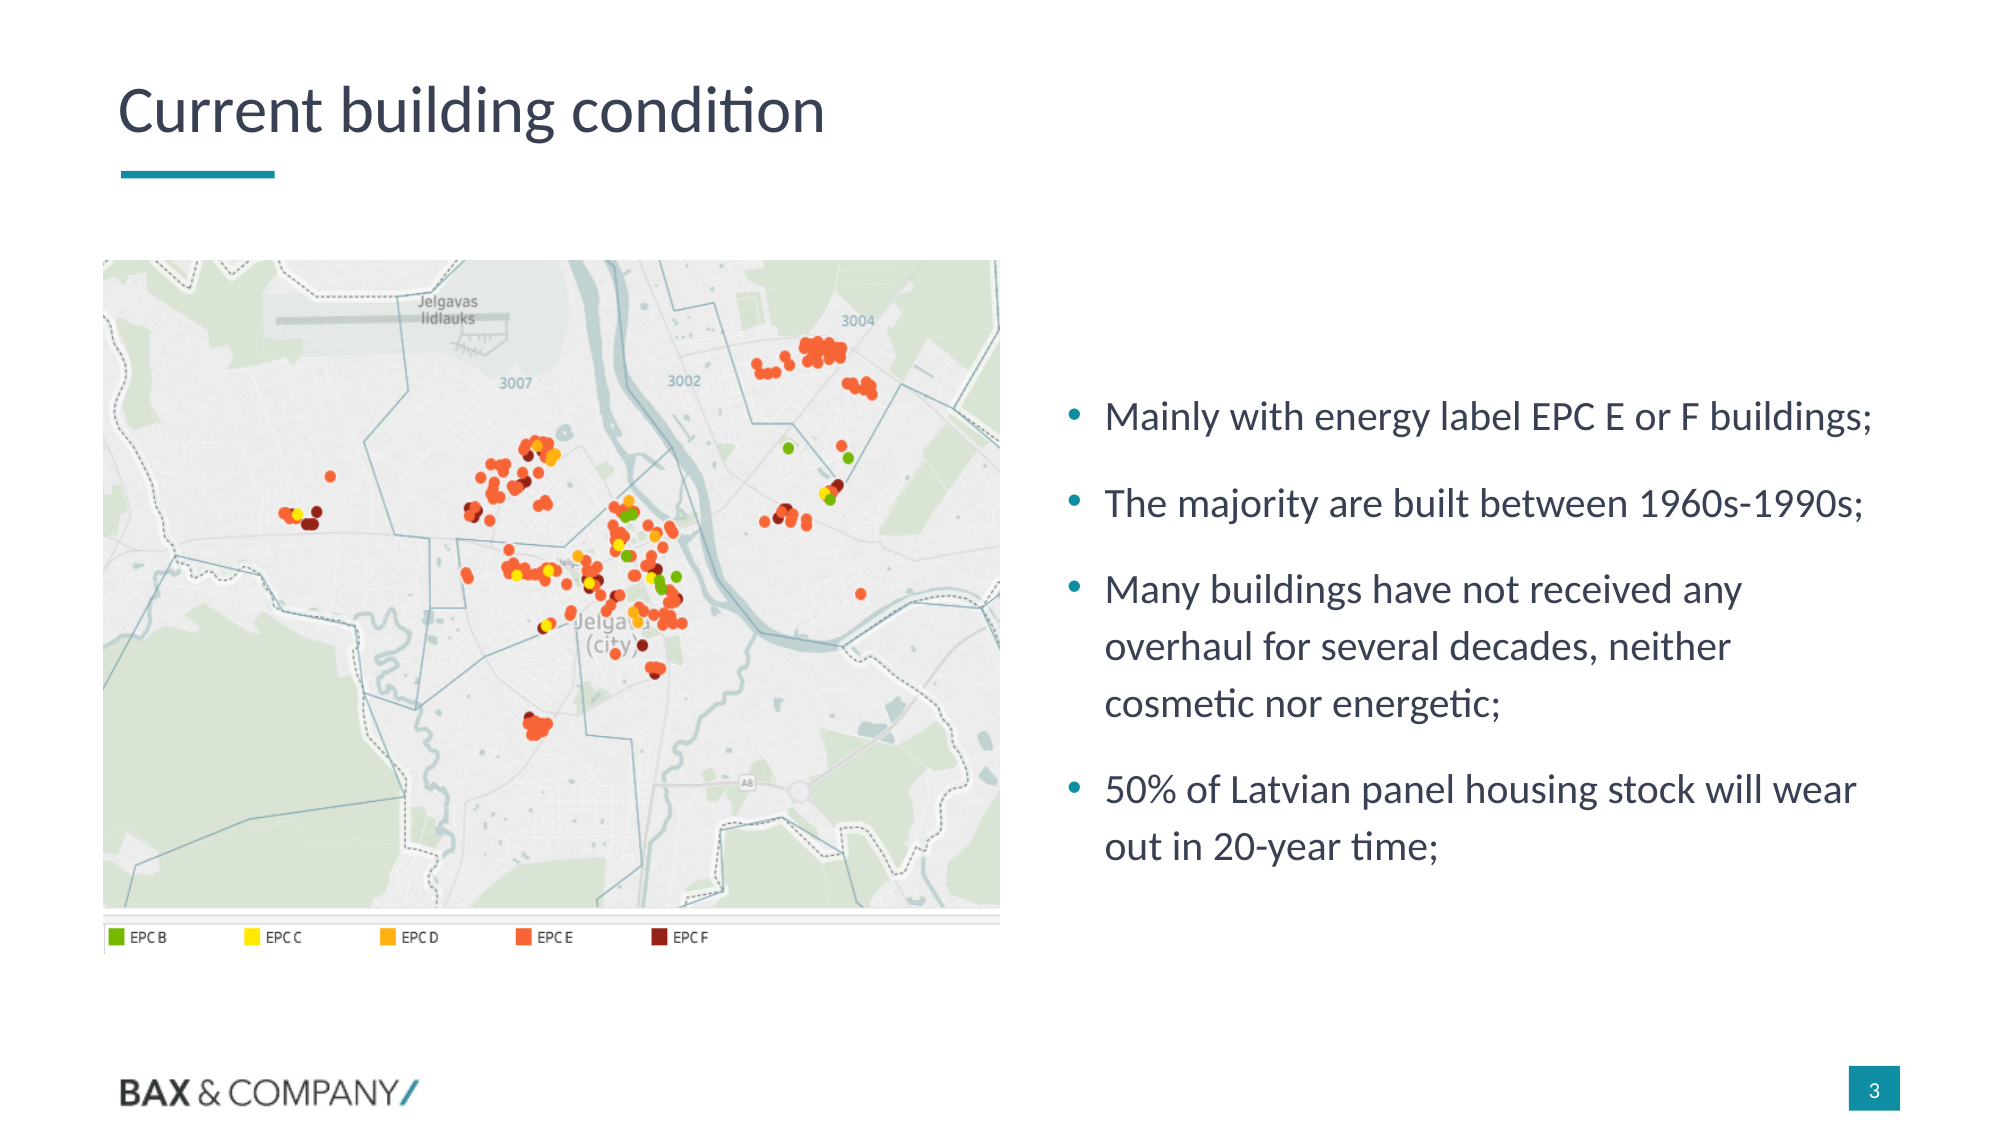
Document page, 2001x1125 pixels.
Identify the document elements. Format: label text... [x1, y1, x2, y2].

picture [118, 1075, 422, 1111]
list Mainly with energy label EPC E or F buildings; The majority are built between 1960s-1990s; Many buildings have not received any overhaul for several decades, neither cosmetic nor energetic; 50% of Latvian panel housing stock will wear out in 20-year time; [1052, 237, 1900, 1014]
picture [103, 260, 1000, 954]
title Current building condition [103, 59, 1900, 163]
